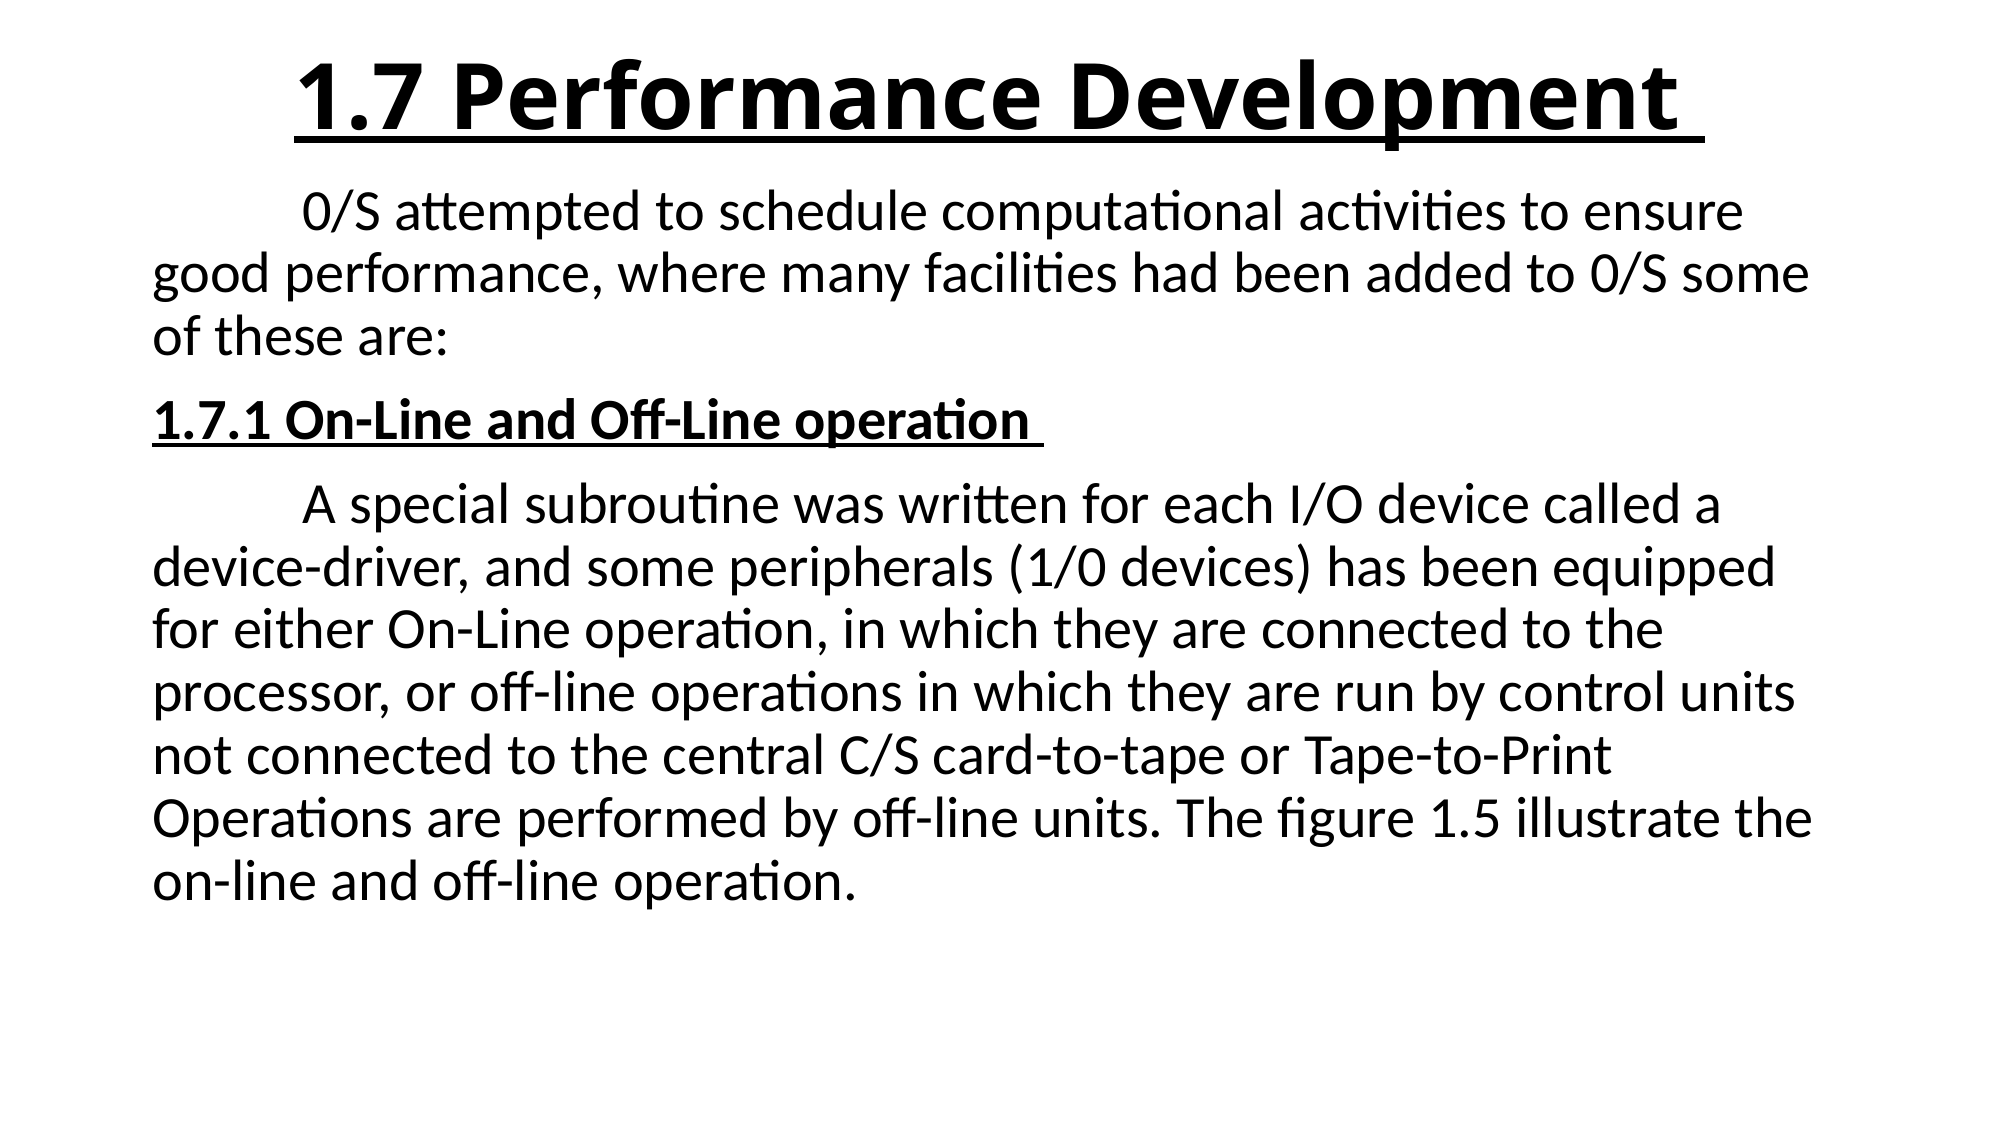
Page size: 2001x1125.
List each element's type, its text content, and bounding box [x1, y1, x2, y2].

title 1.7 Performance Development [137, 76, 1863, 172]
list 0/S attempted to schedule computational activities to ensure good performance, where many facilities had been added to 0/S some of these are: 1.7.1 On-Line and Off-Line operation A special subroutine was written for each I/O device called a device-driver, and some peripherals (1/0 devices) has been equipped for either On-Line operation, in which they are connected to the processor, or off-line operations in which they are run by control units not connected to the central C/S card-to-tape or Tape-to-Print Operations are performed by off-line units. The figure 1.5 illustrate the on-line and off-line operation. [137, 172, 1863, 1014]
text_box [0, 0, 2000, 75]
